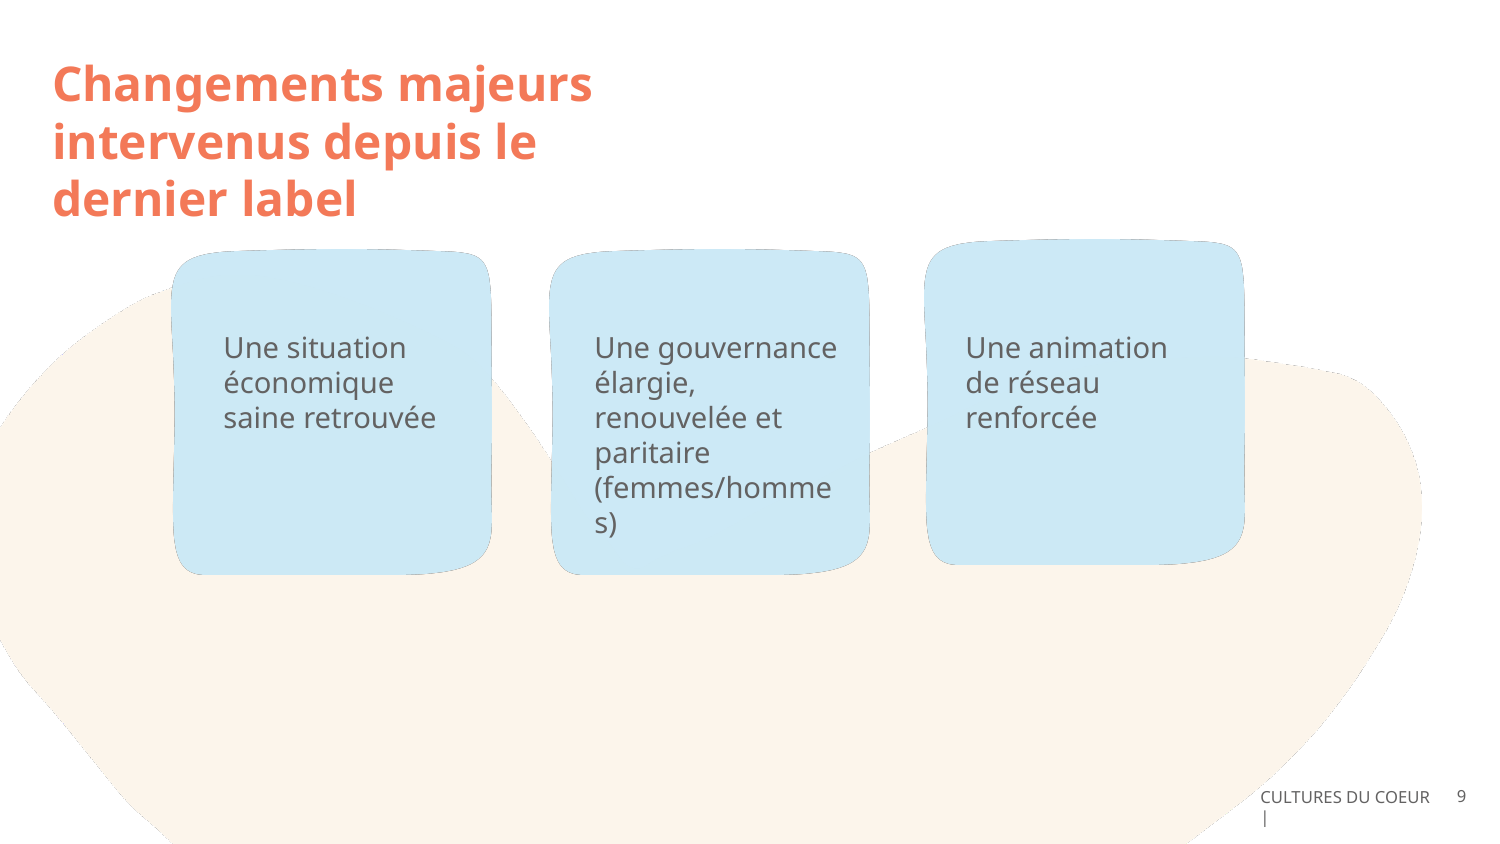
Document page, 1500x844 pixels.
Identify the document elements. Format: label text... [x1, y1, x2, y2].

slide_number 9 [1391, 764, 1482, 830]
title Changements majeurs intervenus depuis le dernier label [37, 38, 611, 250]
picture [0, 239, 1422, 844]
